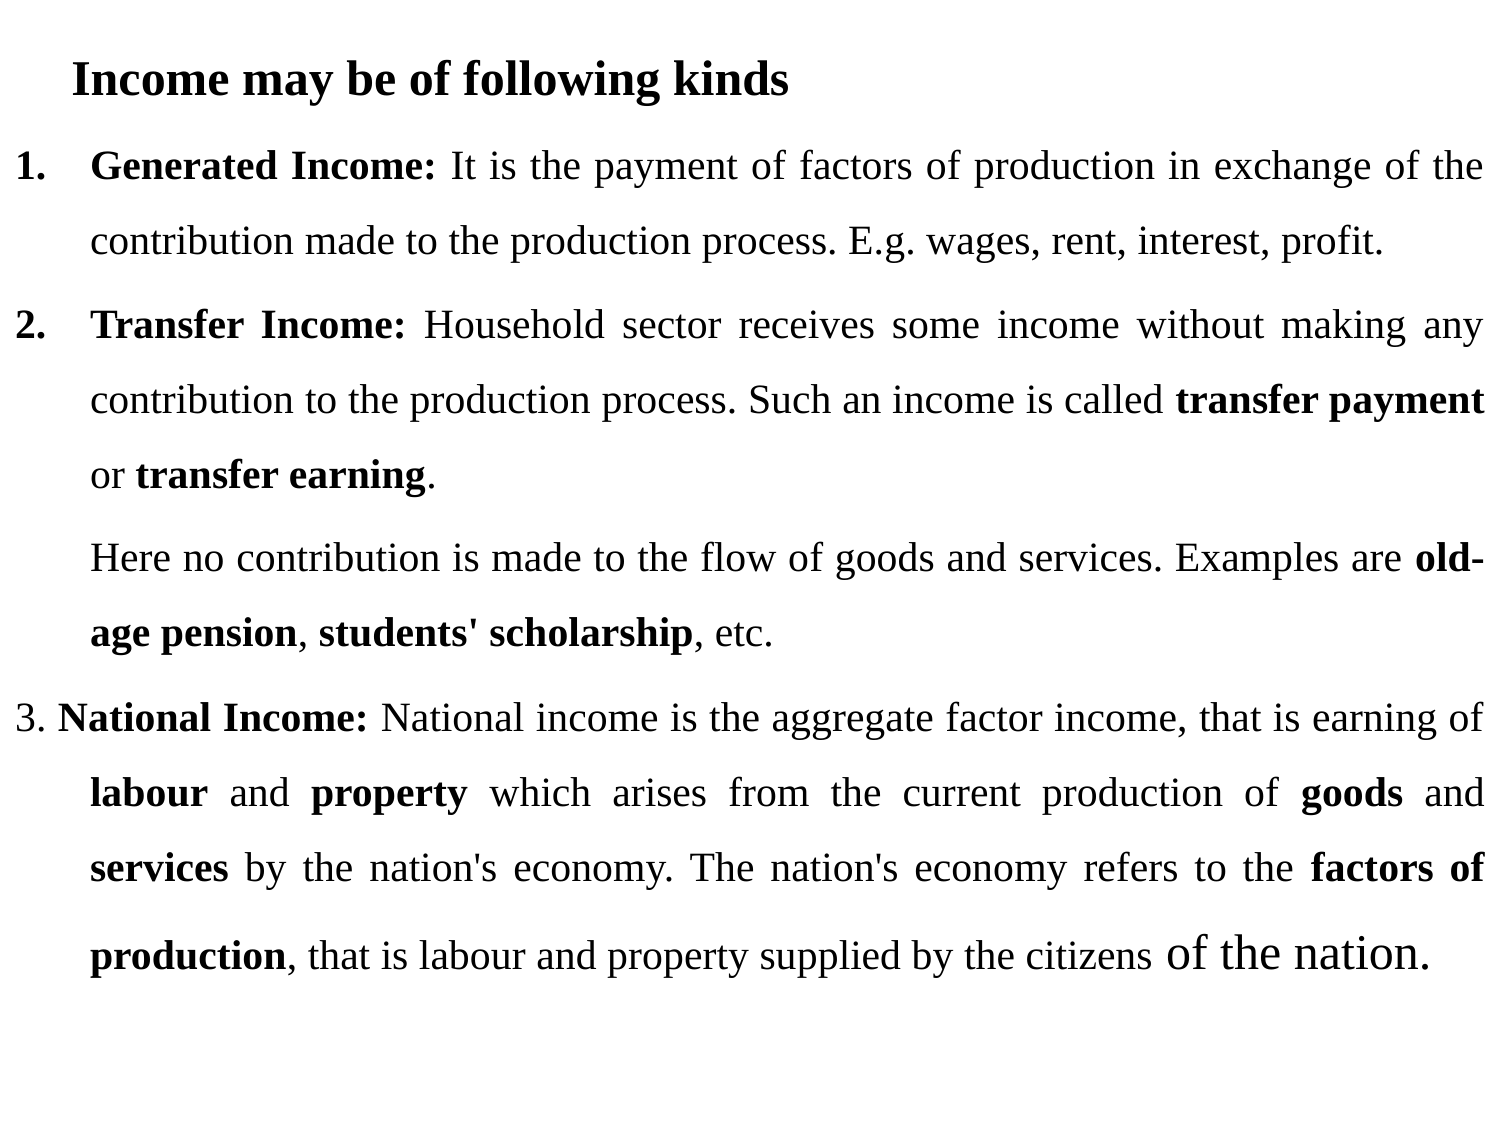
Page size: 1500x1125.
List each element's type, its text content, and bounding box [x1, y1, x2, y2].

list Income may be of following kinds Generated Income: It is the payment of factors of production in exchange of the contribution made to the production process. E.g. wages, rent, interest, profit. Transfer Income: Household sector receives some income without making any contribution to the production process. Such an income is called transfer payment or transfer earning. Here no contribution is made to the flow of goods and services. Examples are old-age pension, students' scholarship, etc. 3. National Income: National income is the aggregate factor income, that is earning of labour and property which arises from the current production of goods and services by the nation's economy. The nation's economy refers to the factors of production, that is labour and property supplied by the citizens of the nation. [0, 37, 1500, 1100]
